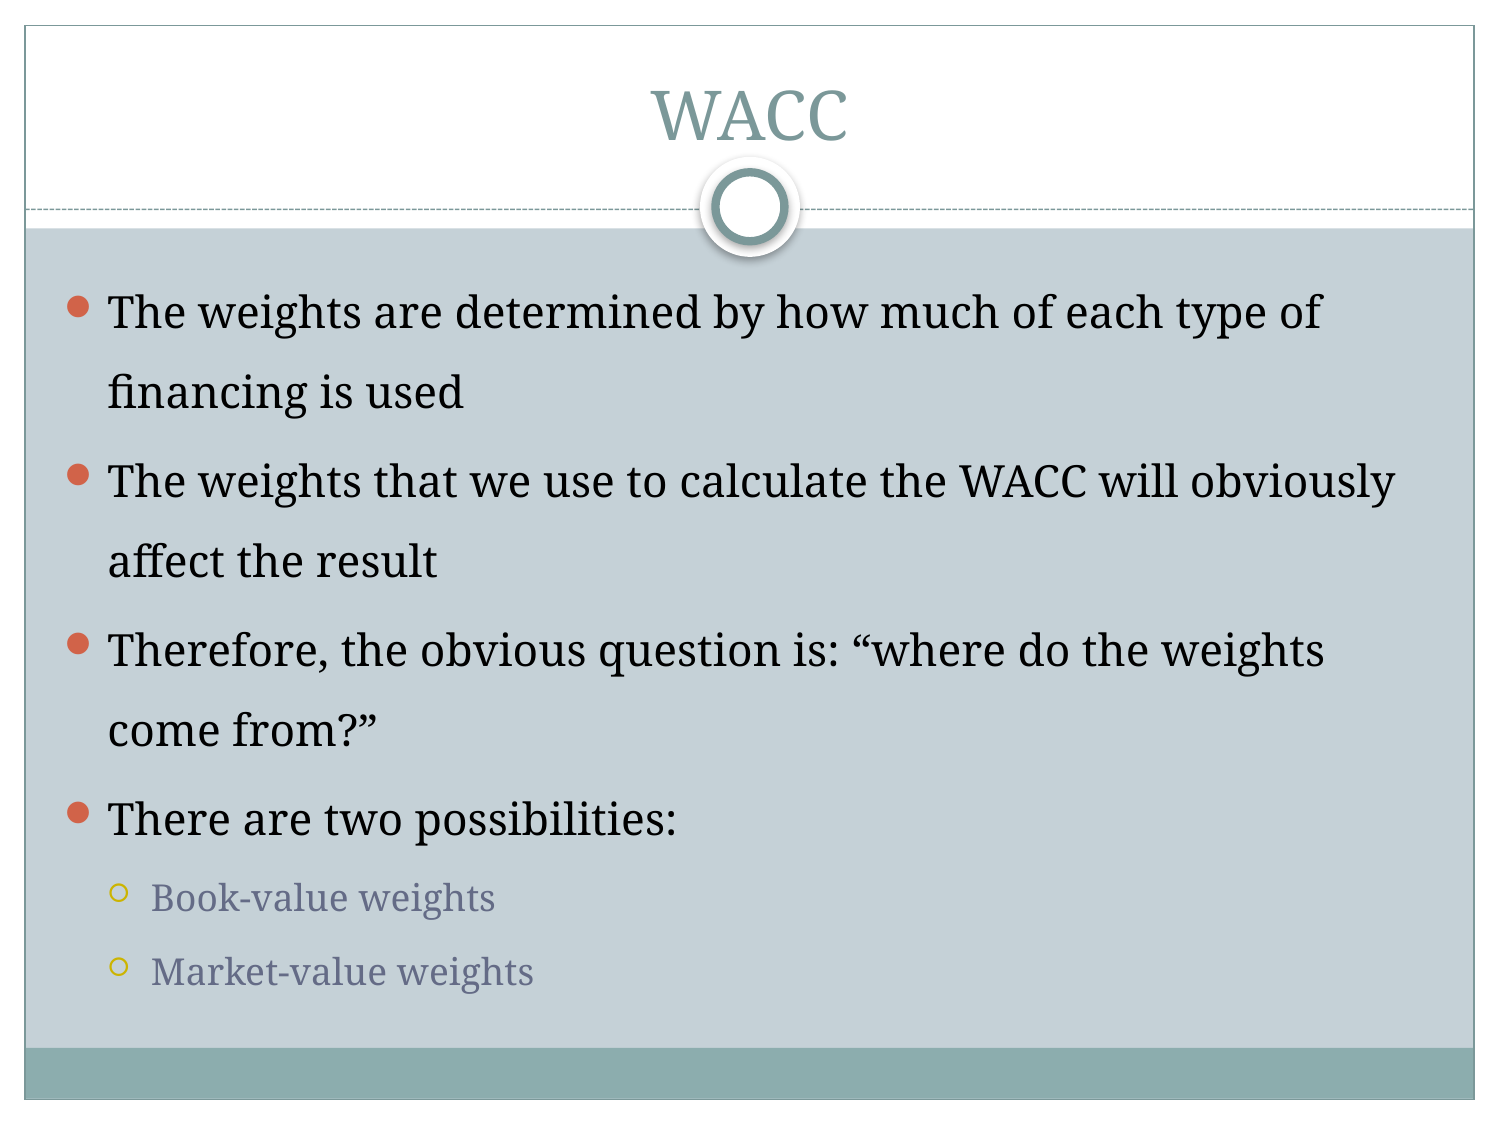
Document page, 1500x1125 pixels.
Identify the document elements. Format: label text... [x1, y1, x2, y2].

list The weights are determined by how much of each type of financing is used The weights that we use to calculate the WACC will obviously affect the result Therefore, the obvious question is: “where do the weights come from?” There are two possibilities: Book-value weights Market-value weights [49, 250, 1445, 1001]
title WACC [49, 37, 1450, 162]
